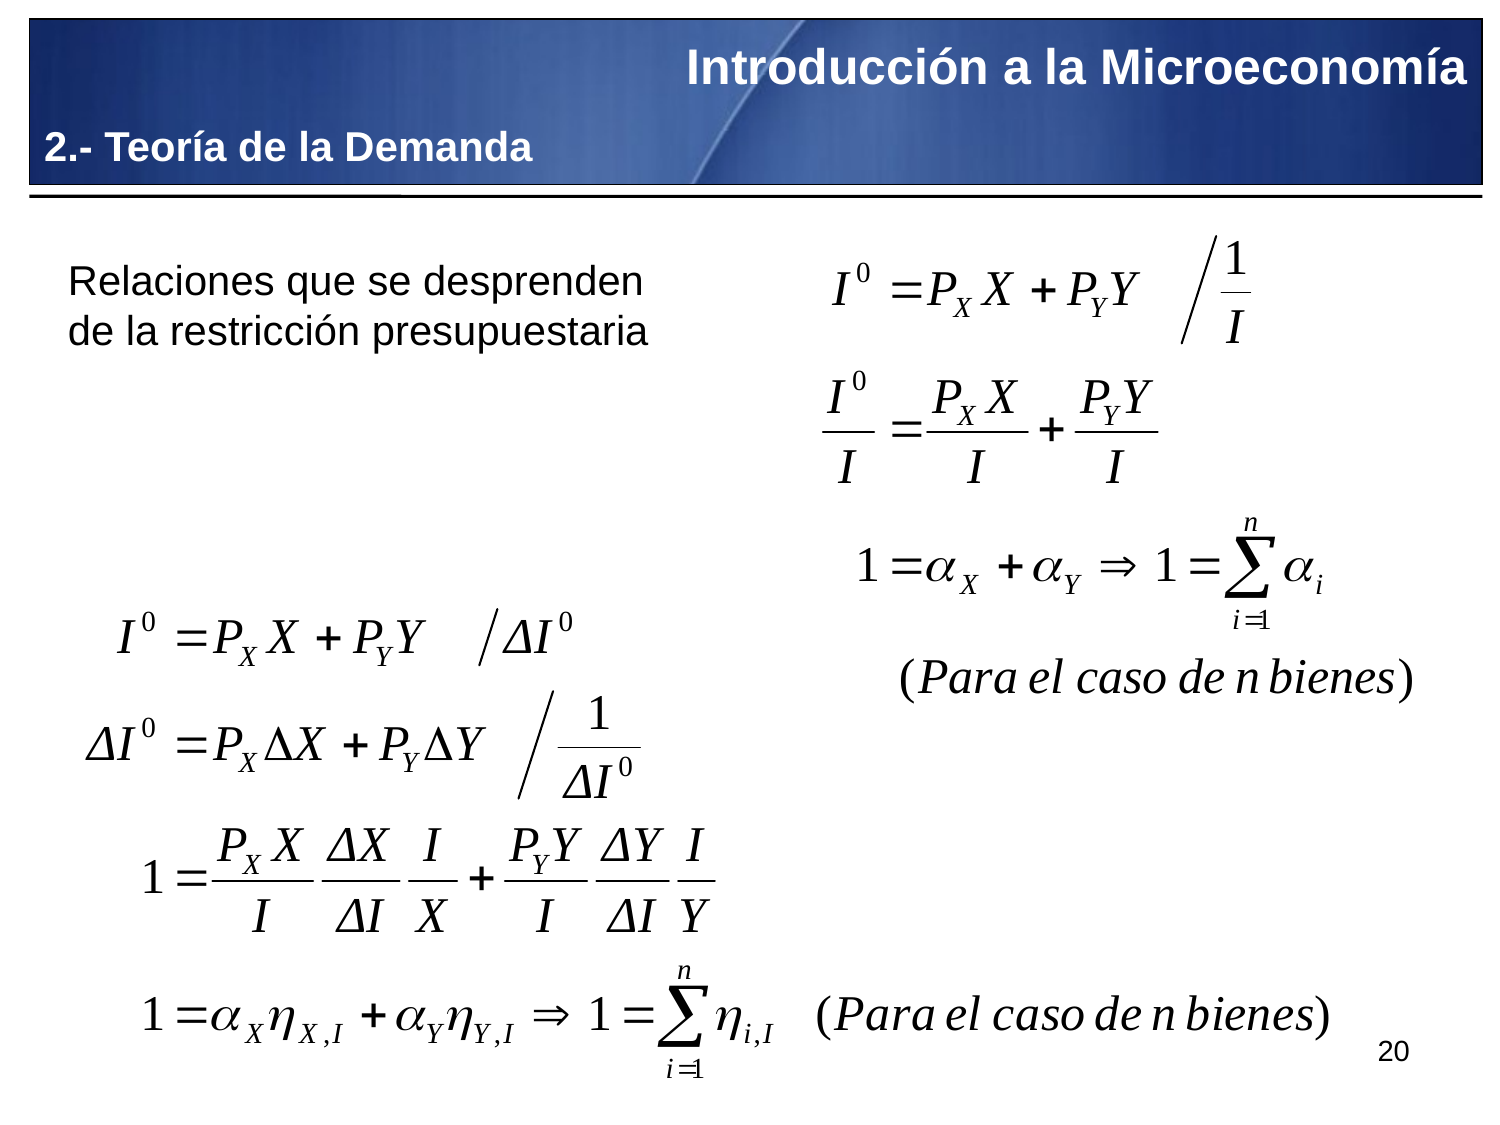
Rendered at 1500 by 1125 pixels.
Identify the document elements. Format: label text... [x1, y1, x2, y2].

text_box [29, 19, 1483, 185]
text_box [814, 223, 1424, 717]
text_box 2.- Teoría de la Demanda [29, 112, 585, 178]
text_box Relaciones que se desprenden de la restricción presupuestaria [53, 246, 715, 362]
text_box Introducción a la Microeconomía [608, 26, 1483, 102]
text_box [76, 597, 1341, 1091]
slide_number 20 [1074, 1024, 1426, 1103]
